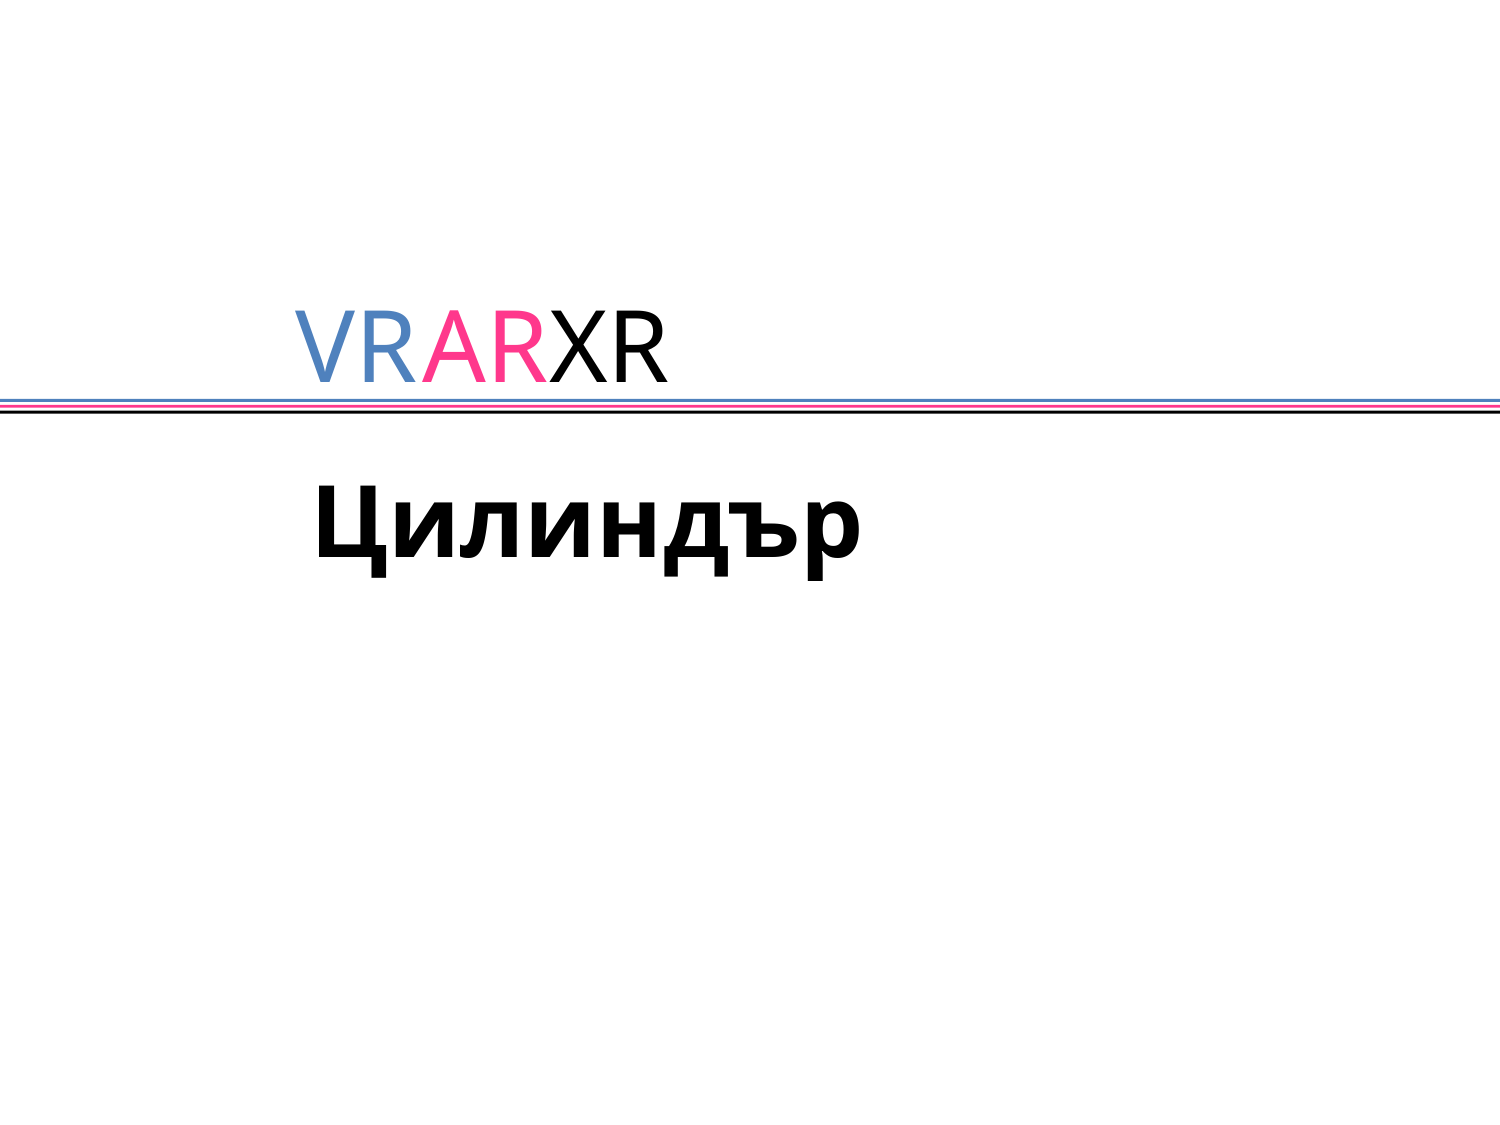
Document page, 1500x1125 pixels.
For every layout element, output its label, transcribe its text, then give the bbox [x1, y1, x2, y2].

list Цилиндър [295, 450, 1450, 563]
